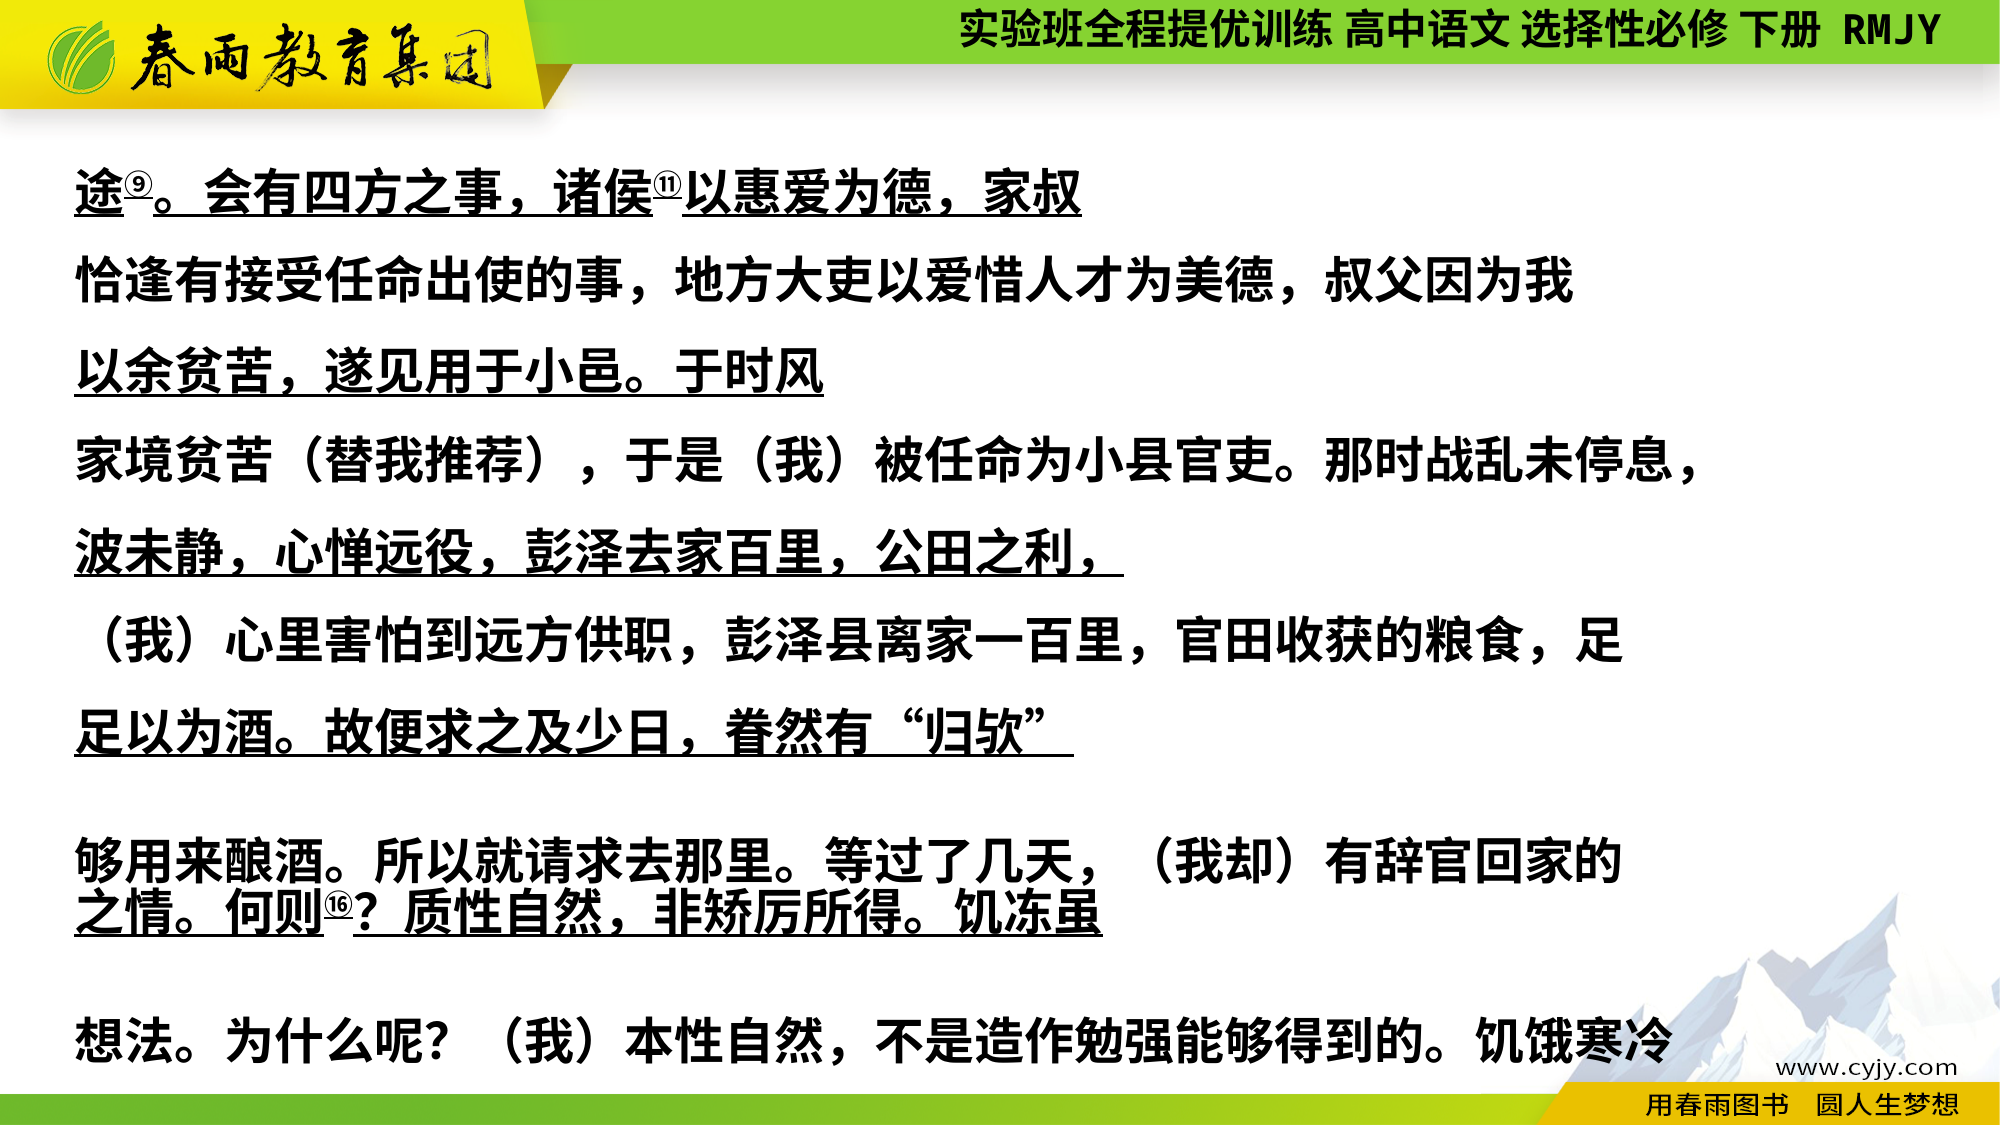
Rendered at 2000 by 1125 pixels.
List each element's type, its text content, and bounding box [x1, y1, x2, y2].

picture [0, 0, 2000, 1125]
text_box 恰逢有接受任命出使的事，地方大吏以爱惜人才为美德，叔父因为我 家境贫苦（替我推荐），于是（我）被任命为小县官吏。那时战乱未停息， （我）心里害怕到远方供职，彭泽县离家一百里，官田收获的粮食，足 够用来酿酒。所以就请求去那里。等过了几天，（我却）有辞官回家的 想法。为什么呢？（我）本性自然，不是造作勉强能够得到的。饥饿寒冷 [59, 210, 1944, 1077]
